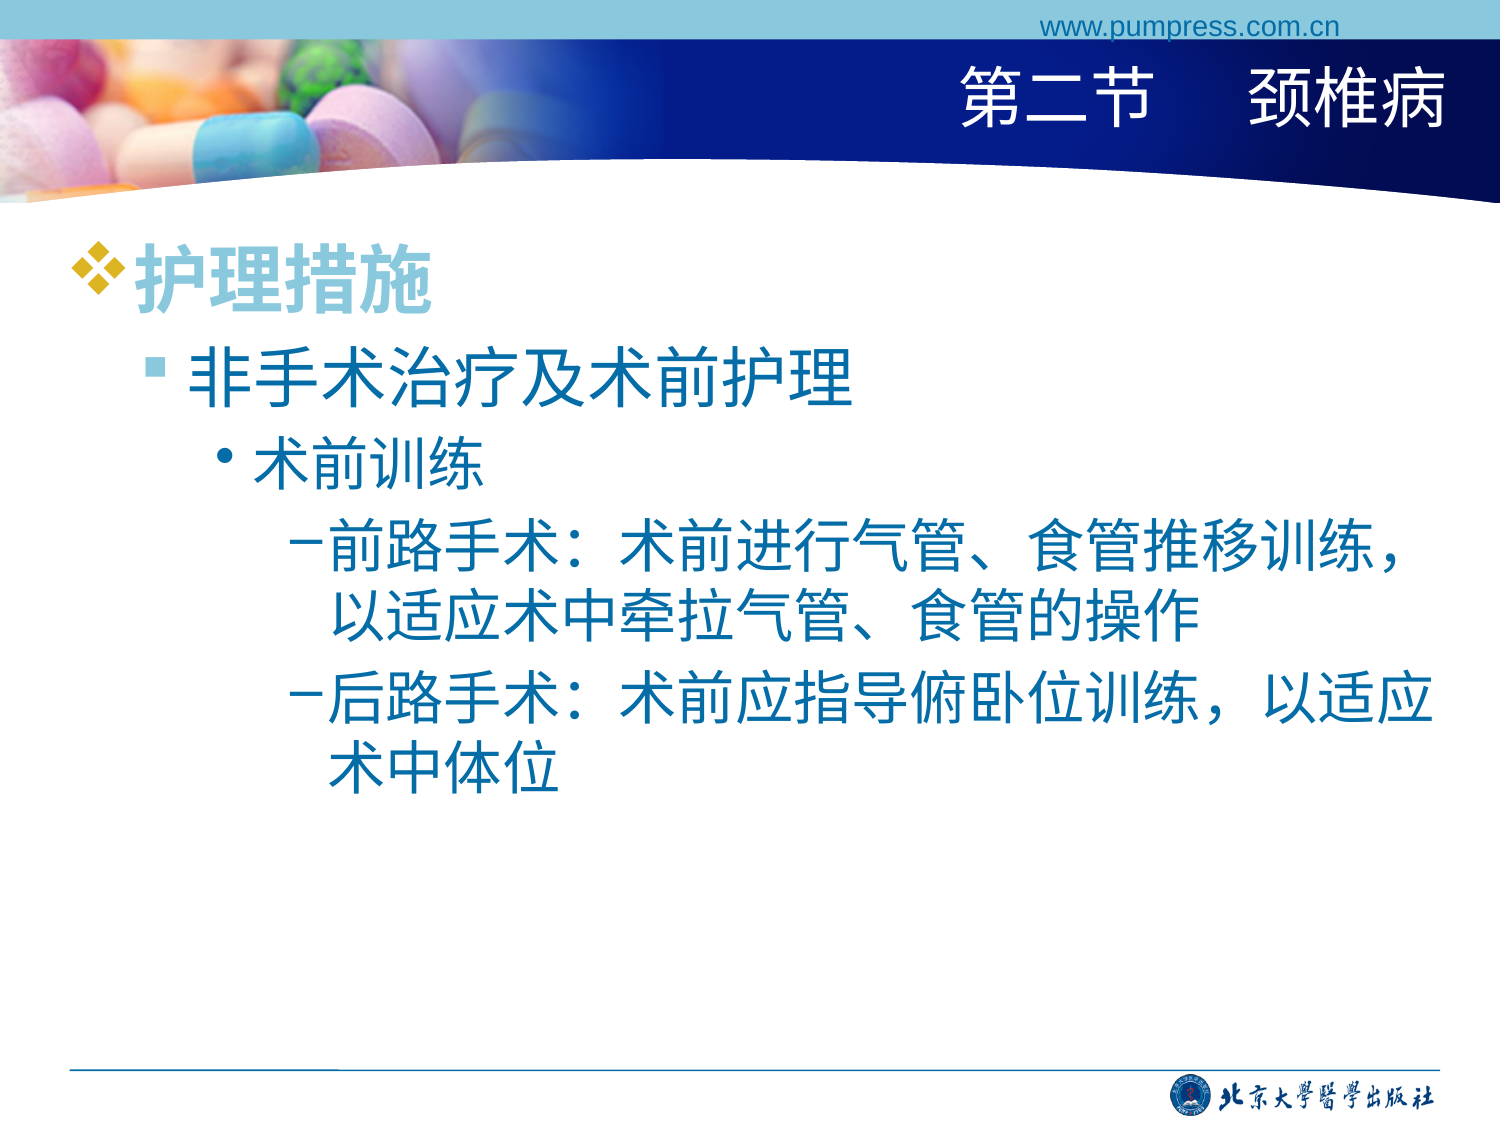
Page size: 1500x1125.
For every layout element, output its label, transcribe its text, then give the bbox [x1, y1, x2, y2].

picture [0, 40, 1500, 203]
slide_number www.pumpress.com.cn [1025, 0, 1463, 38]
list 护理措施 非手术治疗及术前护理 术前训练 前路手术：术前进行气管、食管推移训练，以适应术中牵拉气管、食管的操作 后路手术：术前应指导俯卧位训练，以适应术中体位 [49, 224, 1463, 1026]
picture [1170, 1074, 1436, 1118]
title 第二节 颈椎病 [137, 49, 1463, 143]
